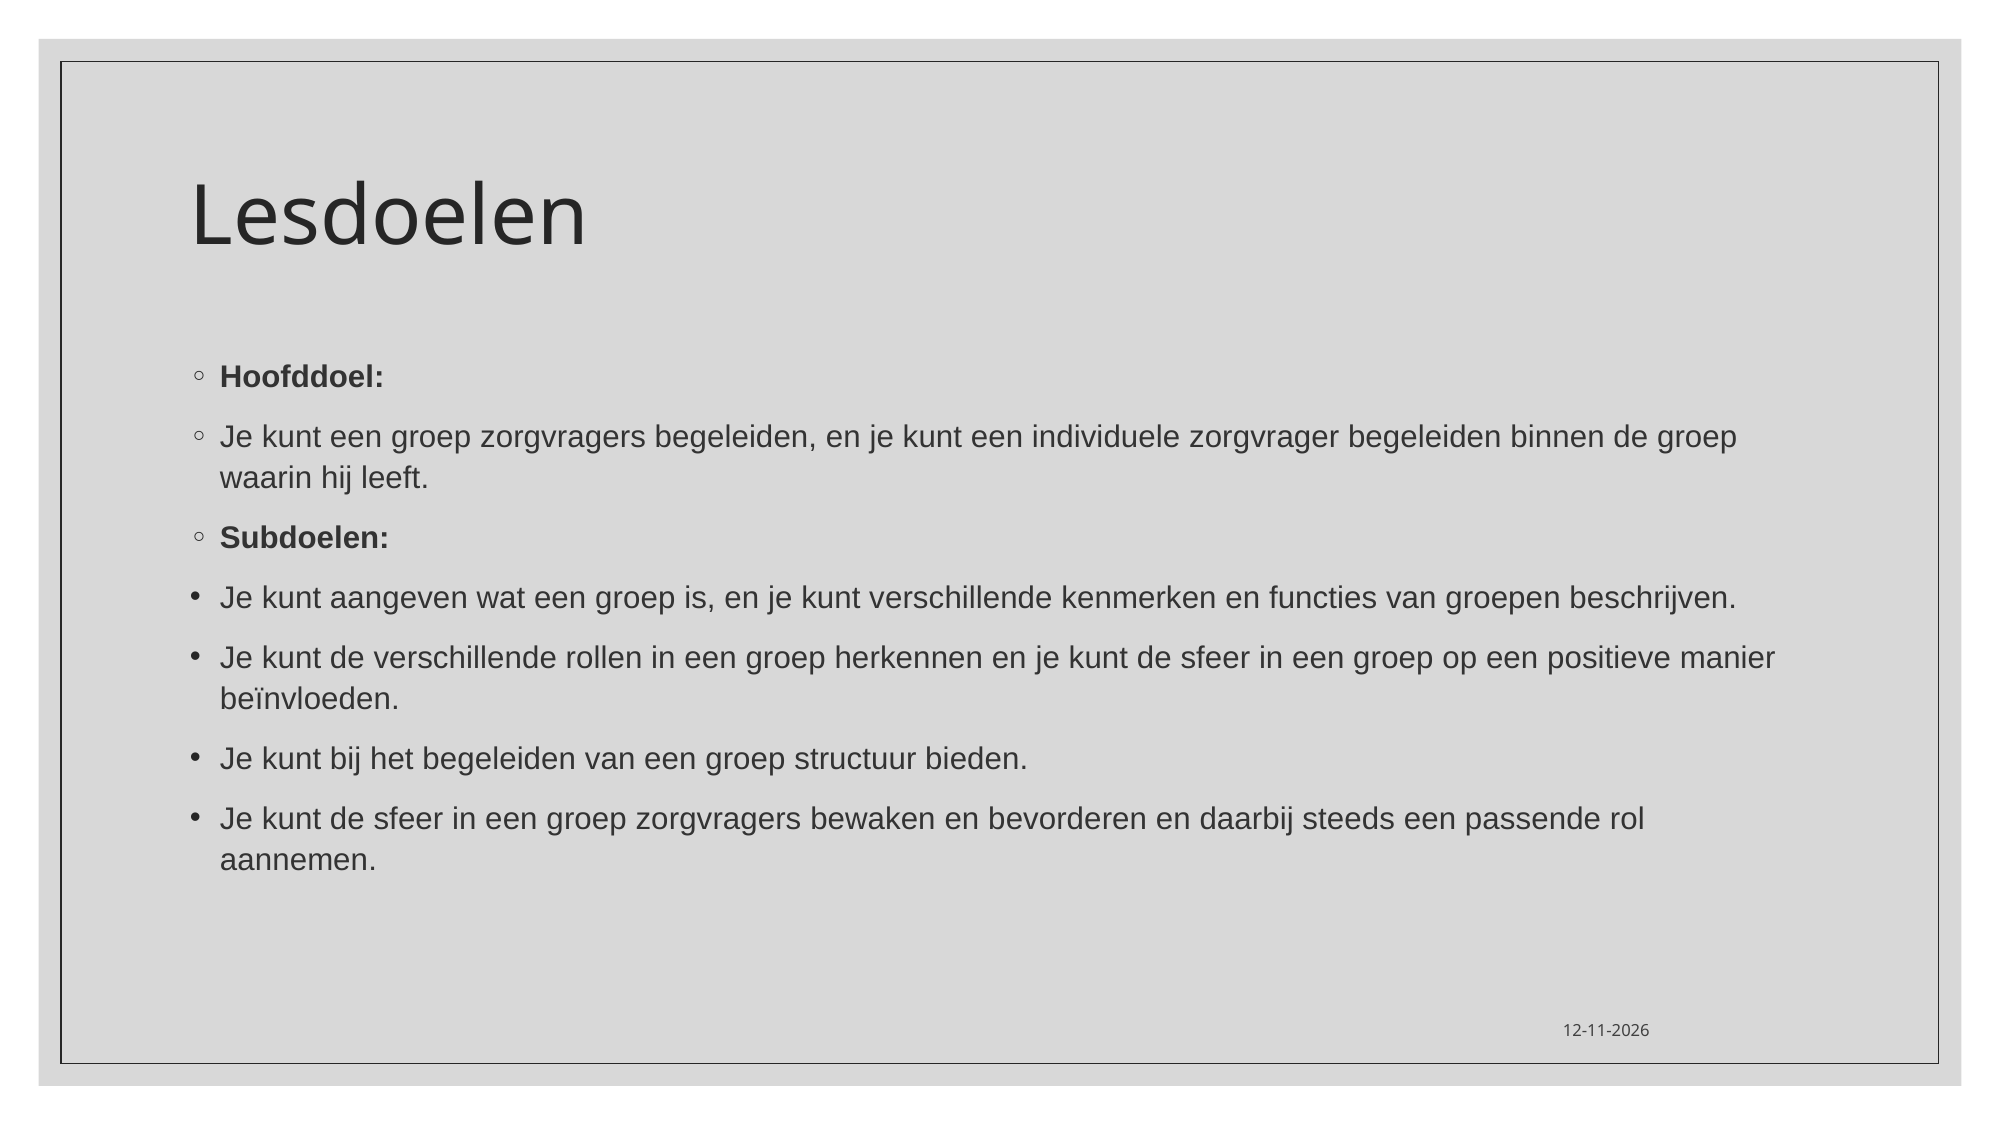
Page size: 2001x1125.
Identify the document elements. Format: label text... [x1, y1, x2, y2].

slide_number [1190, 990, 1665, 1050]
title Lesdoelen [174, 105, 1825, 331]
list Hoofddoel: Je kunt een groep zorgvragers begeleiden, en je kunt een individuele zorgvrager begeleiden binnen de groep waarin hij leeft. Subdoelen: Je kunt aangeven wat een groep is, en je kunt verschillende kenmerken en functies van groepen beschrijven. Je kunt de verschillende rollen in een groep herkennen en je kunt de sfeer in een groep op een positieve manier beïnvloeden. Je kunt bij het begeleiden van een groep structuur bieden. Je kunt de sfeer in een groep zorgvragers bewaken en bevorderen en daarbij steeds een passende rol aannemen. [174, 345, 1825, 977]
